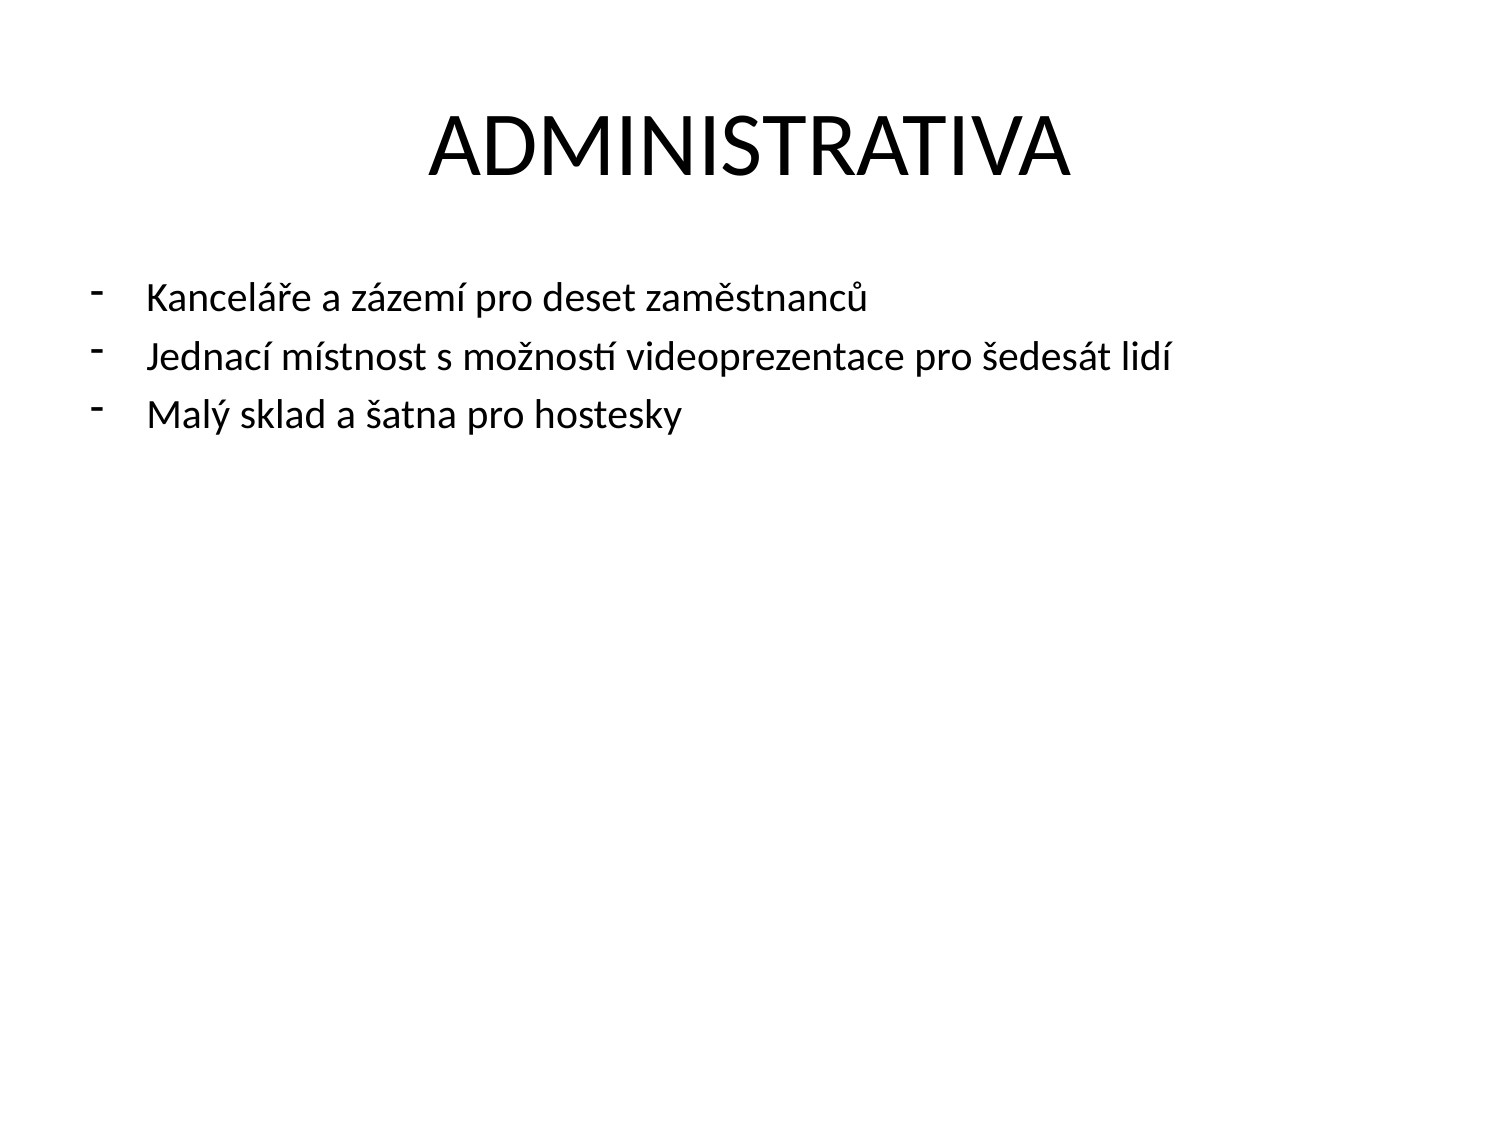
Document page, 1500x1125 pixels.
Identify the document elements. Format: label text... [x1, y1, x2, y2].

list Kanceláře a zázemí pro deset zaměstnanců Jednací místnost s možností videoprezentace pro šedesát lidí Malý sklad a šatna pro hostesky [75, 262, 1425, 1005]
title ADMINISTRATIVA [75, 45, 1425, 233]
